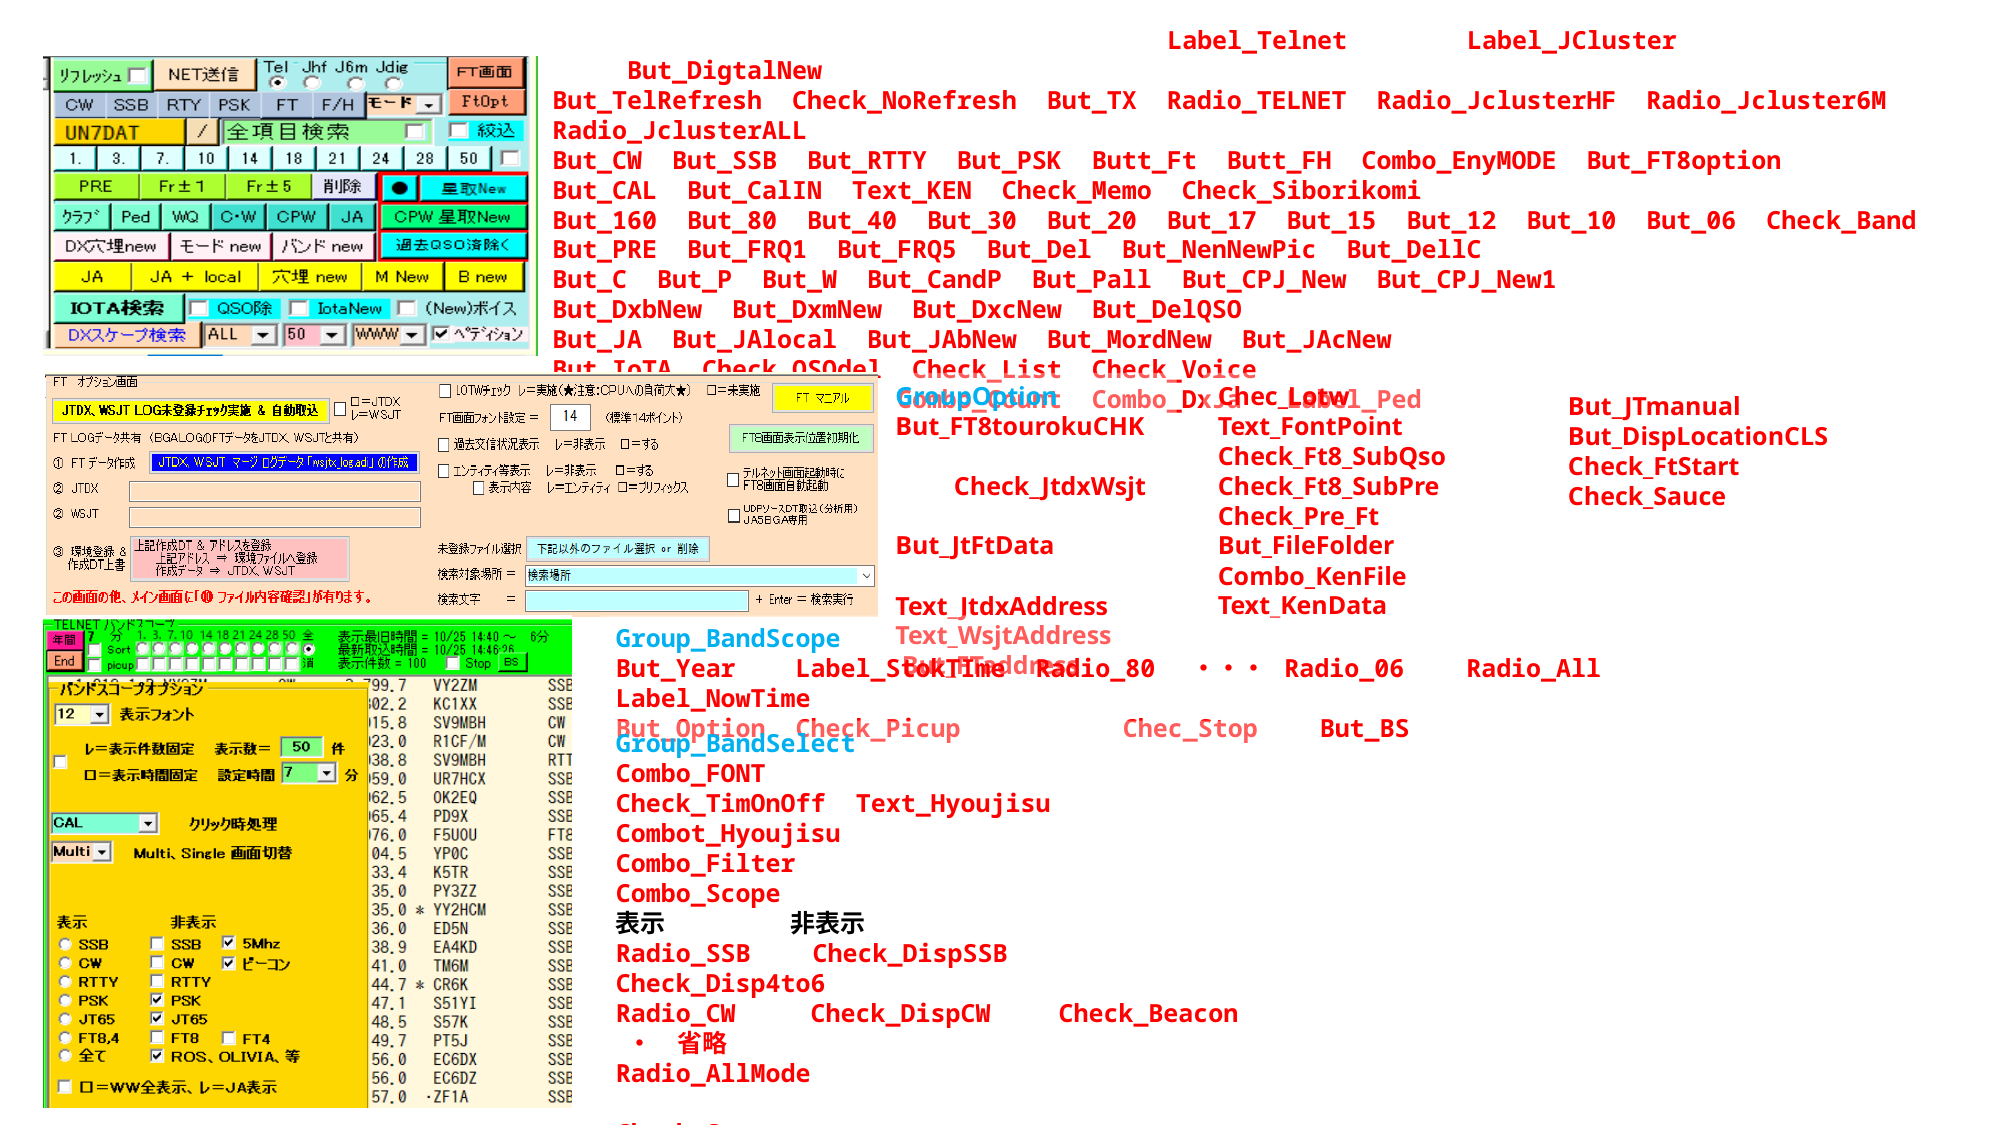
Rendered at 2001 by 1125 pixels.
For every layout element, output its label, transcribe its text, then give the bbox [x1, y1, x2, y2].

picture [43, 56, 538, 356]
picture [43, 372, 878, 1108]
text_box GroupOption But_FT8tourokuCHK Check_JtdxWsjt But_JtFtData Text_JtdxAddress Text_WsjtAddress But_FTaddress [880, 372, 1177, 615]
text_box Group_BandSelect Combo_FONT Check_TimOnOff Text_Hyoujisu Combot_Hyoujisu Combo_Filter Combo_Scope 表示 非表示 Radio_SSB Check_DispSSB Check_Disp4to6 Radio_CW Check_DispCW Check_Beacon ・ 省略 Radio_AllMode Check_Scope [601, 720, 1269, 1125]
text_box Group_BandScope But_Year Label_StokTIme Radio_80 ・・・ Radio_06 Radio_All Label_NowTime But_Option Check_Picup Chec_Stop But_BS [601, 615, 1870, 750]
text_box Label_Telnet Label_JCluster But_DigtalNew But_TelRefresh Check_NoRefresh But_TX Radio_TELNET Radio_JclusterHF Radio_Jcluster6M Radio_JclusterALL But_CW But_SSB But_RTTY But_PSK Butt_Ft Butt_FH Combo_EnyMODE But_FT8option But_CAL But_CalIN Text_KEN Check_Memo Check_Siborikomi But_160 But_80 But_40 But_30 But_20 But_17 But_15 But_12 But_10 But_06 Check_Band But_PRE But_FRQ1 But_FRQ5 But_Del But_NenNewPic But_DellC But_C But_P But_W But_CandP But_Pall But_CPJ_New But_CPJ_New1 But_DxbNew But_DxmNew But_DxcNew But_DelQSO But_JA But_JAlocal But_JAbNew But_MordNew But_JAcNew But_IoTA Check_QSOdel Check_List Check_Voice But_WWken Combo_Band Combo_Count Combo_DxJa Label_Ped [537, 17, 1990, 422]
text_box But_JTmanual But_DispLocationCLS Check_FtStart Check_Sauce [1553, 383, 1916, 519]
text_box Chec_Lotw Text_FontPoint Check_Ft8_SubQso Check_Ft8_SubPre Check_Pre_Ft But_FileFolder Combo_KenFile Text_KenData [1203, 372, 1515, 615]
